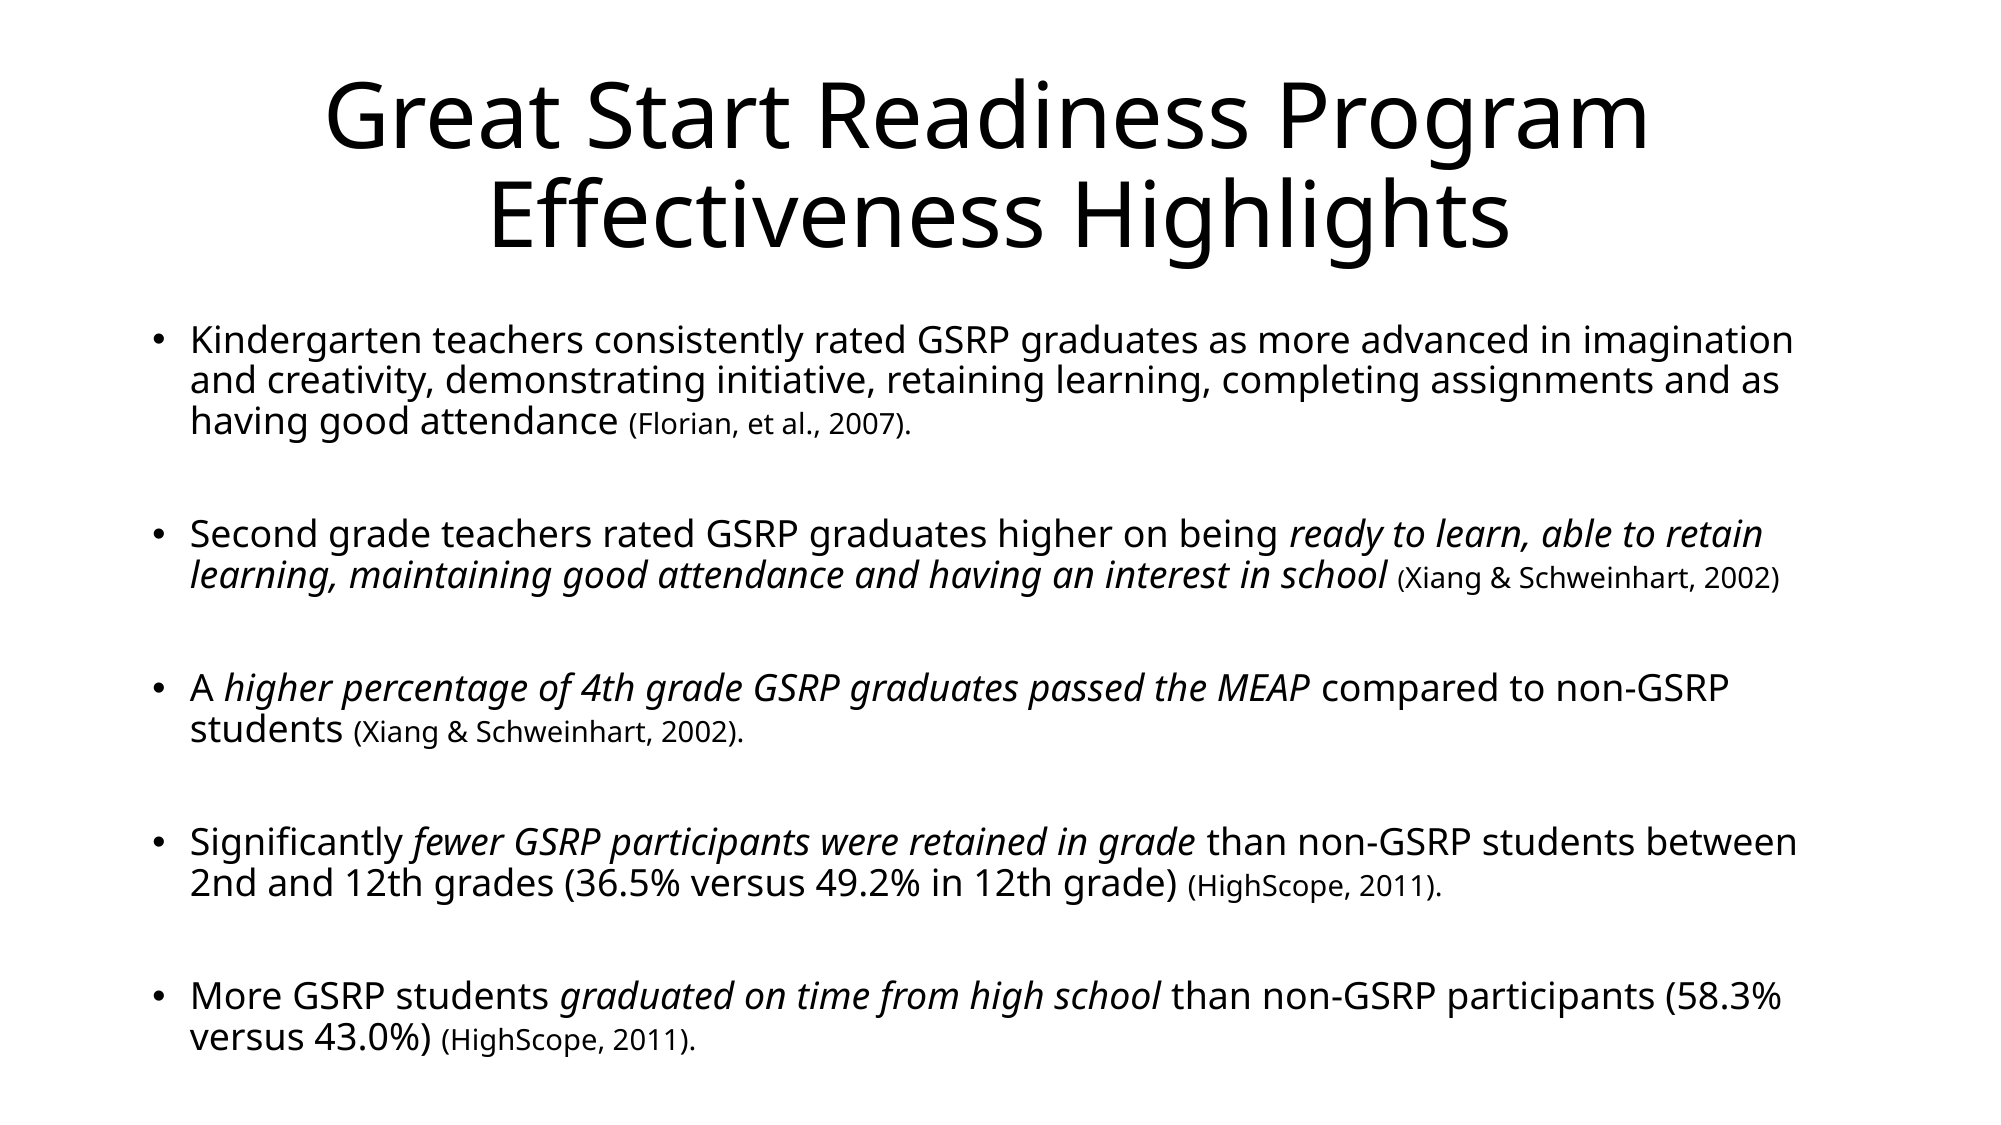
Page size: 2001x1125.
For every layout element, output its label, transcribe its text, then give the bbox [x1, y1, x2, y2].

list Kindergarten teachers consistently rated GSRP graduates as more advanced in imagination and creativity, demonstrating initiative, retaining learning, completing assignments and as having good attendance (Florian, et al., 2007). Second grade teachers rated GSRP graduates higher on being ready to learn, able to retain learning, maintaining good attendance and having an interest in school (Xiang & Schweinhart, 2002) A higher percentage of 4th grade GSRP graduates passed the MEAP compared to non‐GSRP students (Xiang & Schweinhart, 2002). Significantly fewer GSRP participants were retained in grade than non‐GSRP students between 2nd and 12th grades (36.5% versus 49.2% in 12th grade) (HighScope, 2011). More GSRP students graduated on time from high school than non‐GSRP participants (58.3% versus 43.0%) (HighScope, 2011). [137, 313, 1863, 1064]
title Great Start Readiness Program Effectiveness Highlights [137, 59, 1863, 278]
